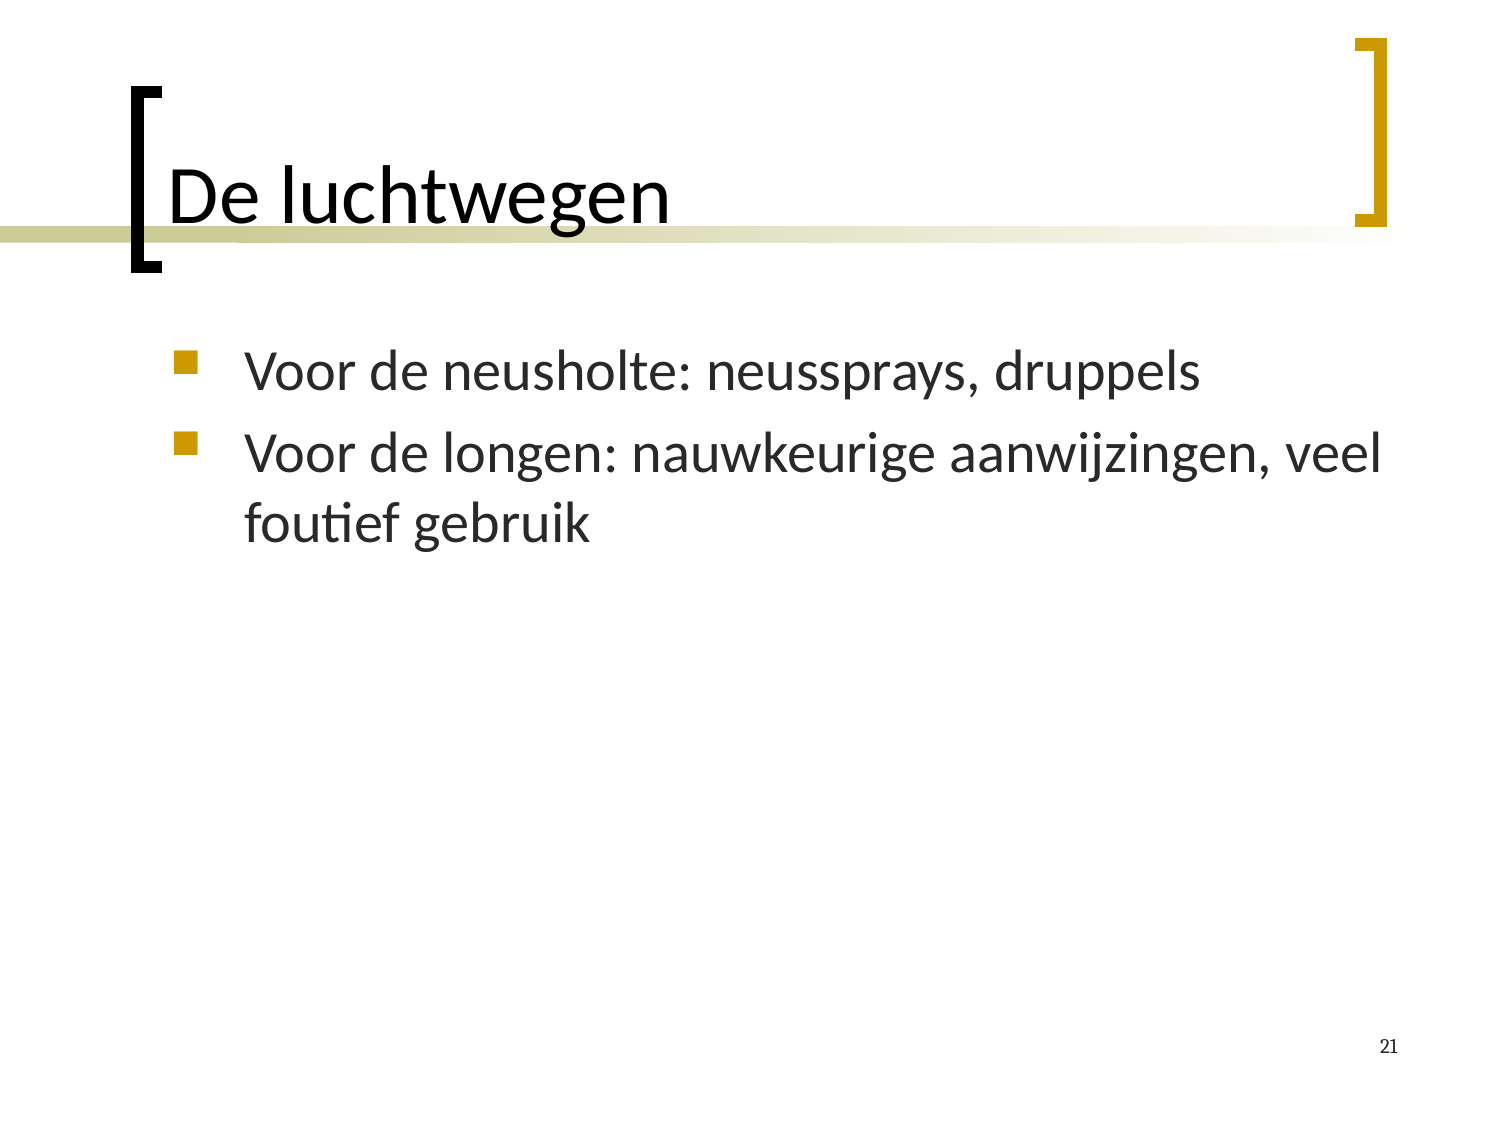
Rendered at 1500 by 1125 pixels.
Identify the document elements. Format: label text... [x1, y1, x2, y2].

slide_number 21 [1099, 1024, 1413, 1101]
title De luchtwegen [152, 15, 1328, 248]
list Voor de neusholte: neussprays, druppels Voor de longen: nauwkeurige aanwijzingen, veel foutief gebruik [155, 324, 1413, 1000]
